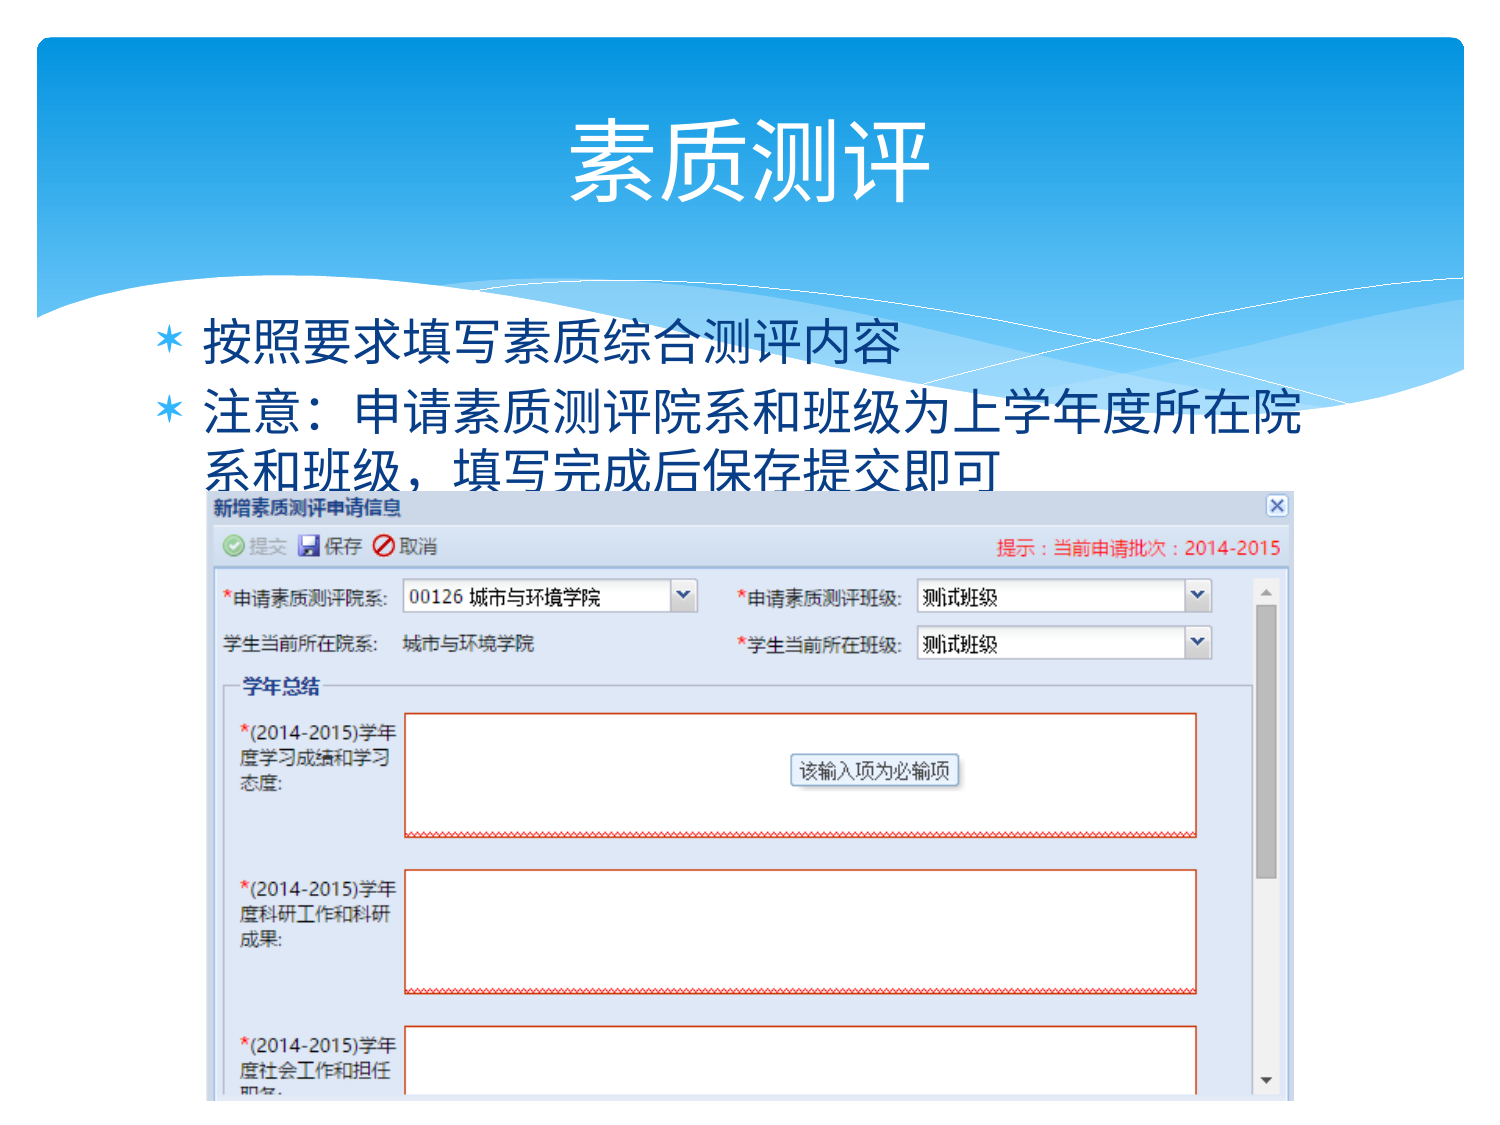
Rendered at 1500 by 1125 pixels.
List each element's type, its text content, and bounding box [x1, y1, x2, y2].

picture [205, 491, 1294, 1102]
list 按照要求填写素质综合测评内容 注意：申请素质测评院系和班级为上学年度所在院系和班级，填写完成后保存提交即可 [142, 302, 1358, 869]
title 素质测评 [75, 55, 1425, 261]
